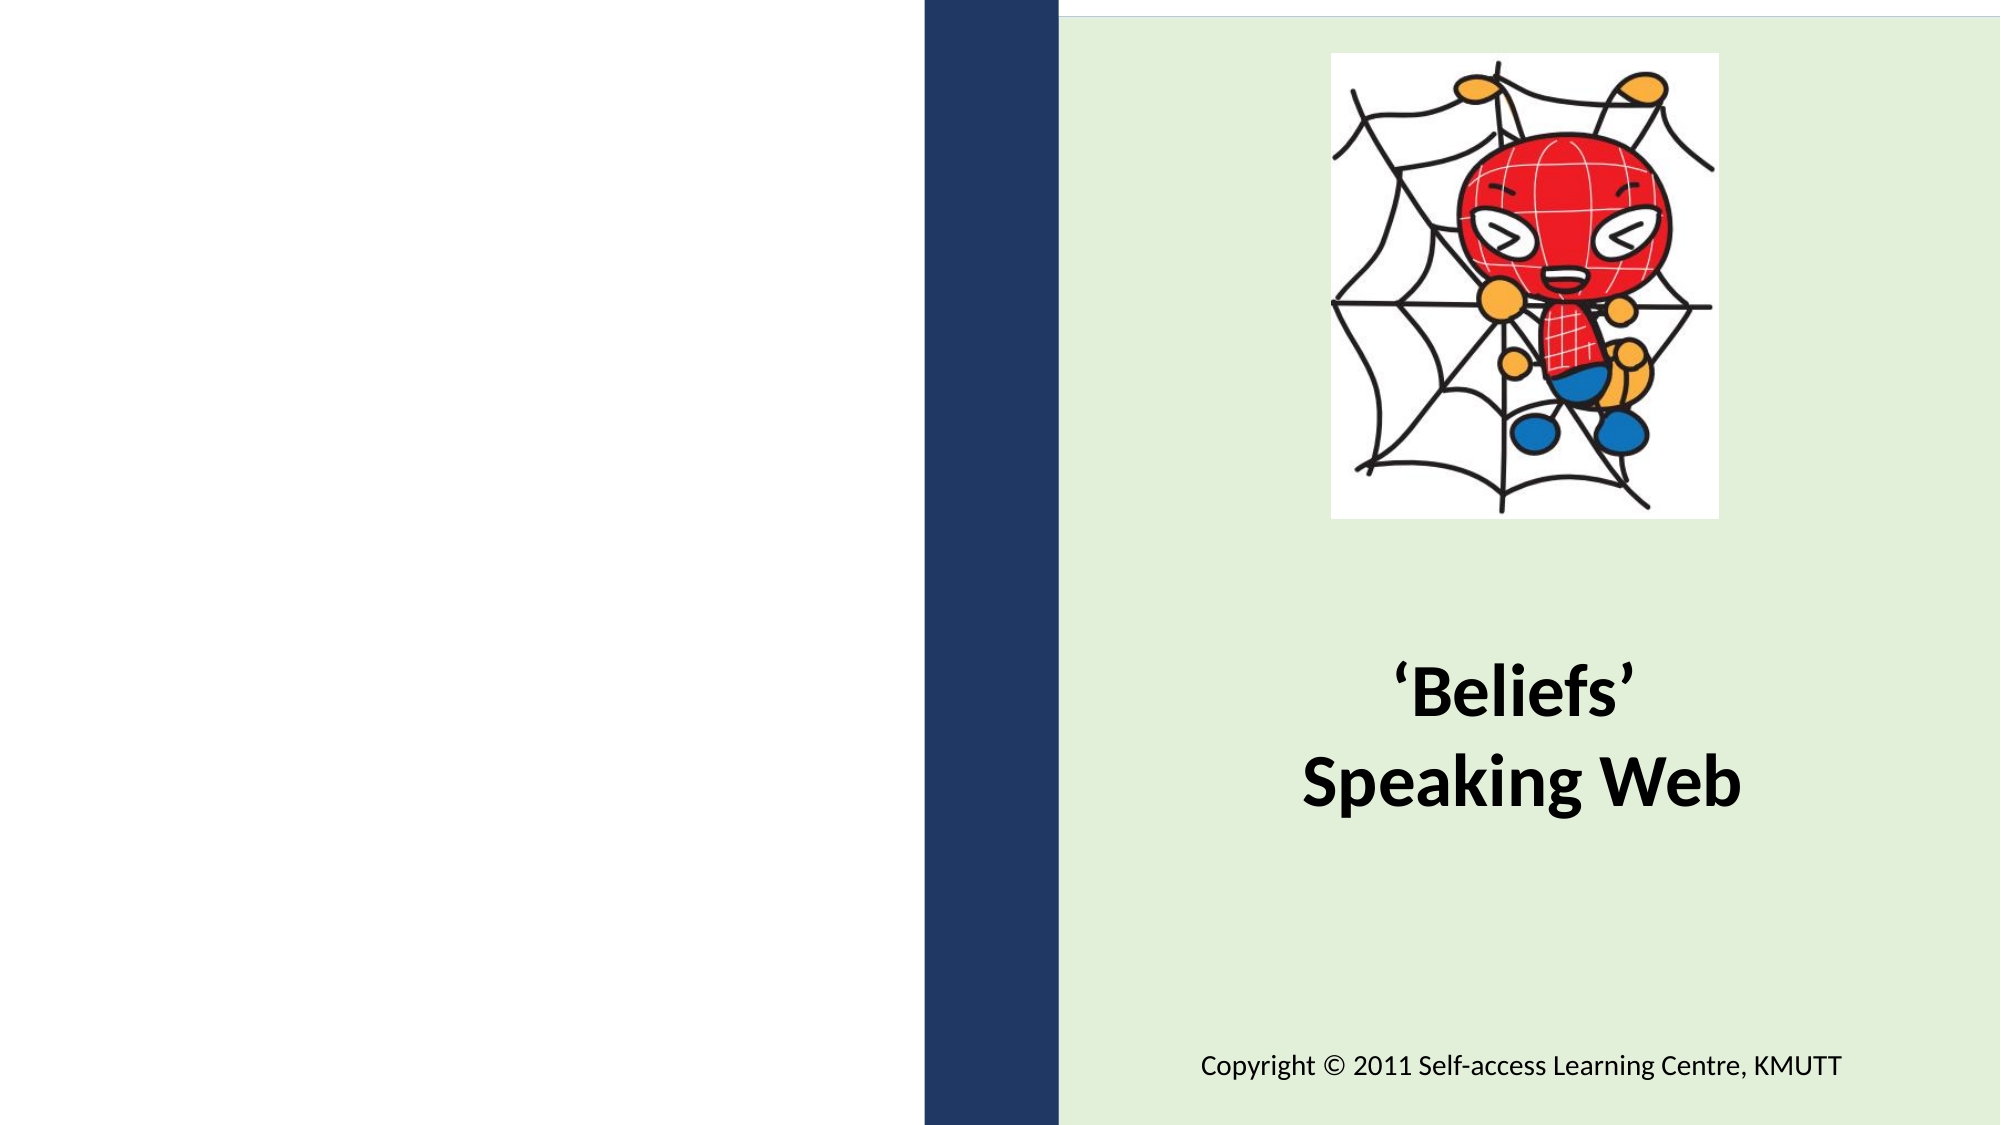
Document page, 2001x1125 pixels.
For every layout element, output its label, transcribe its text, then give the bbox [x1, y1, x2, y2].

text_box [923, 0, 1060, 1125]
text_box ‘Beliefs’ Speaking Web [1184, 633, 1862, 921]
picture [1331, 53, 1719, 519]
text_box Copyright © 2011 Self-access Learning Centre, KMUTT [1184, 1037, 1918, 1090]
text_box [1060, 16, 2000, 1125]
